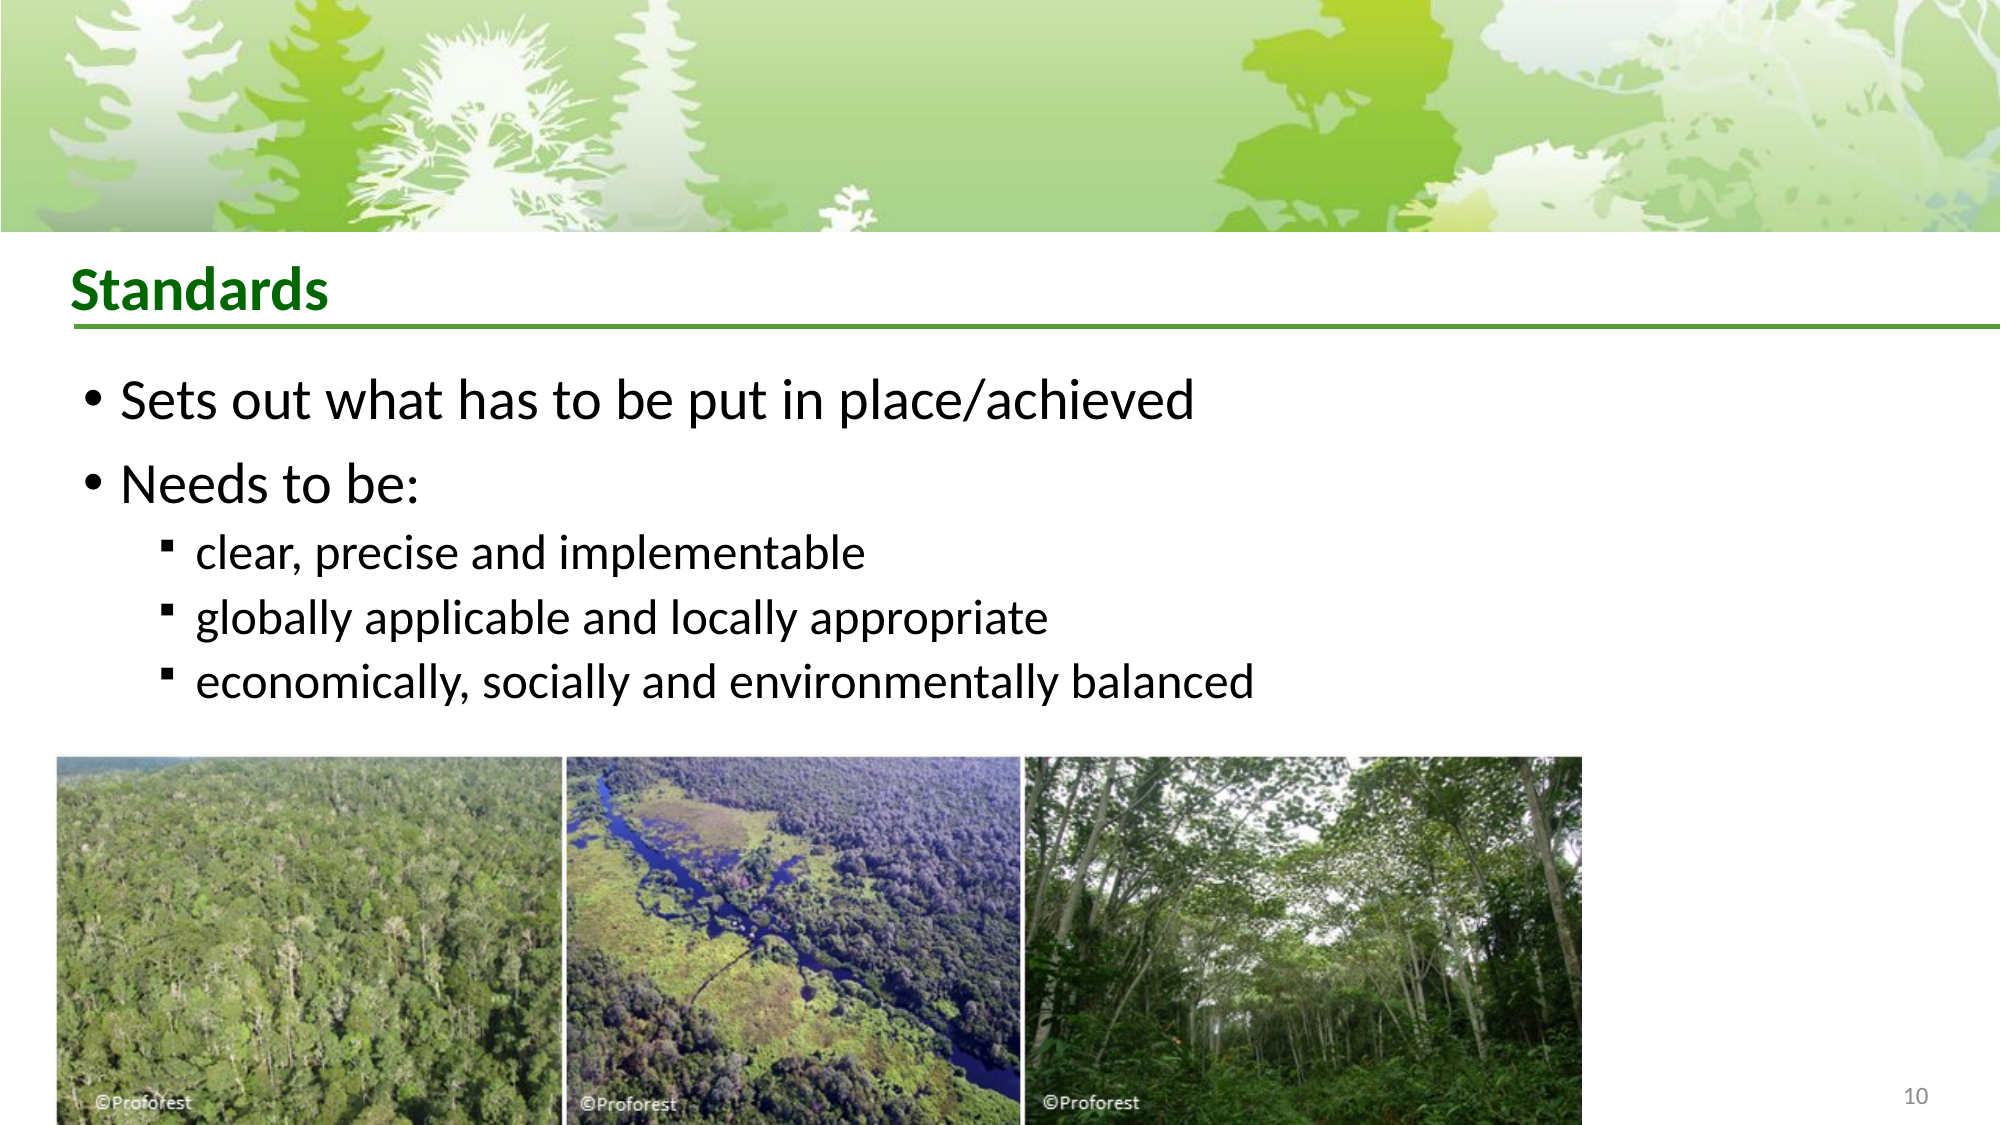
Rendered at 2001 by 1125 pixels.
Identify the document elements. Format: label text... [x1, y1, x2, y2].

picture [0, 0, 2000, 232]
list Sets out what has to be put in place/achieved Needs to be: clear, precise and implementable globally applicable and locally appropriate economically, socially and environmentally balanced [68, 362, 1418, 754]
title Standards [55, 196, 1406, 384]
slide_number 10 [1582, 1065, 1944, 1125]
picture [54, 754, 1582, 1125]
